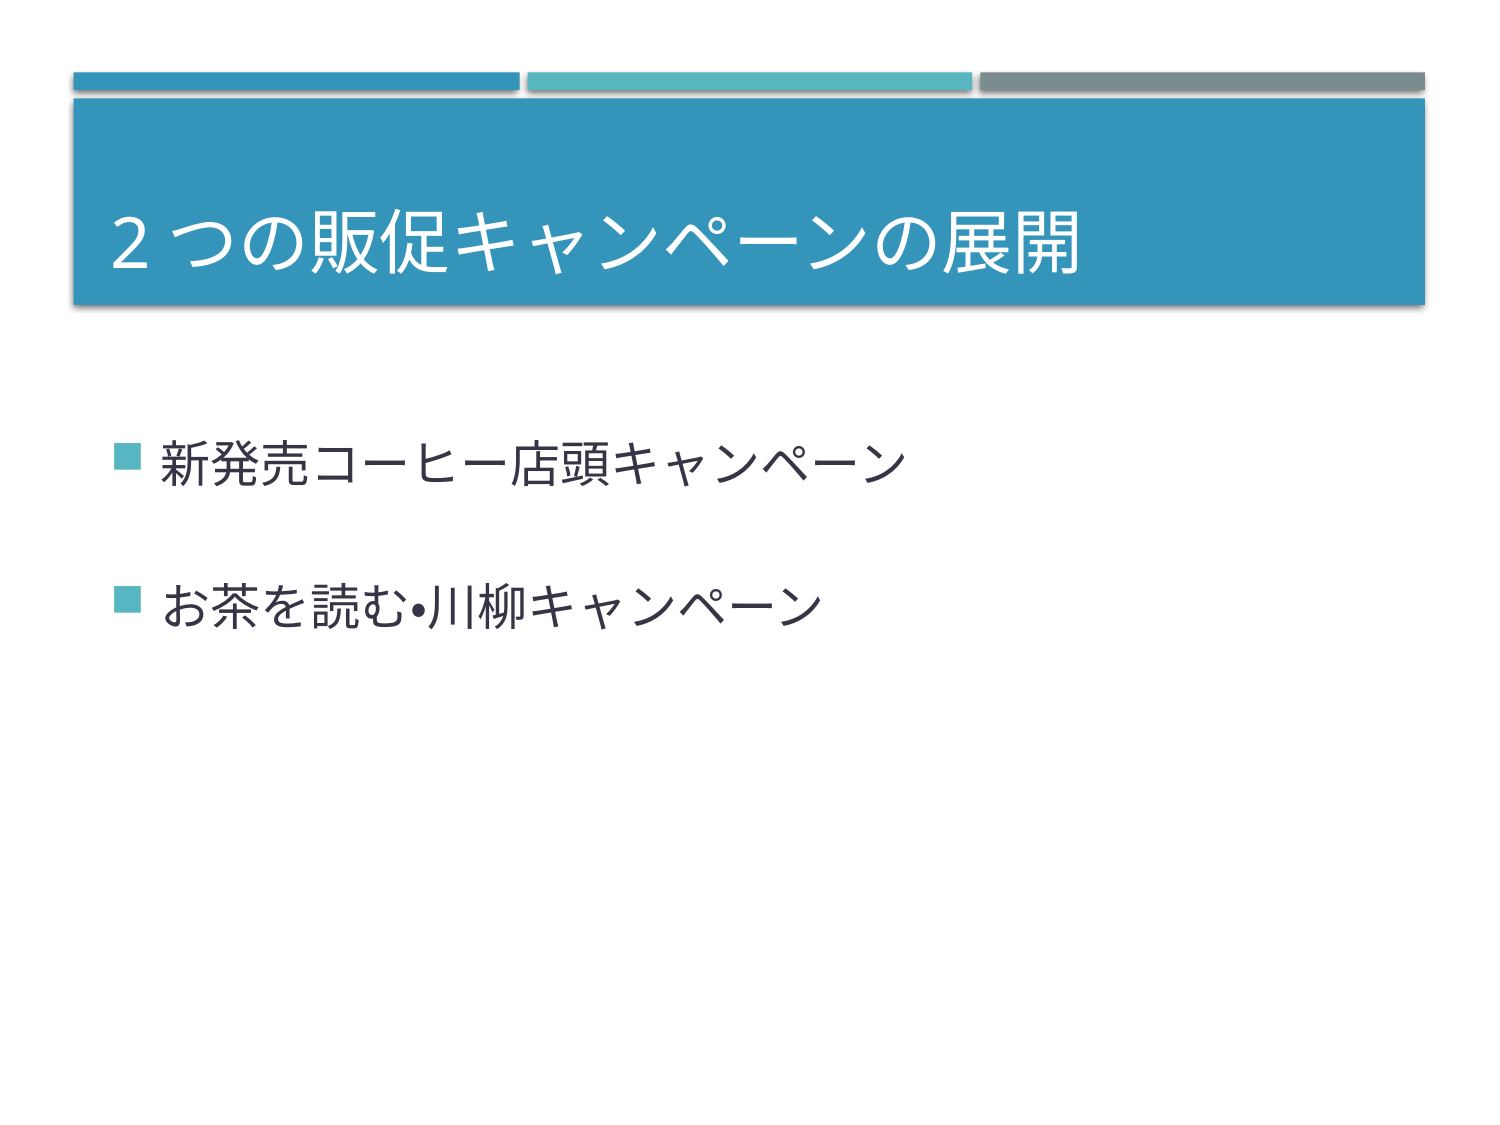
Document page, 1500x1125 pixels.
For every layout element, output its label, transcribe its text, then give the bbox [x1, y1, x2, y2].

list 新発売コーヒー店頭キャンペーン お茶を読む・川柳キャンペーン [95, 365, 1406, 962]
title 2つの販促キャンペーンの展開 [95, 112, 1406, 291]
